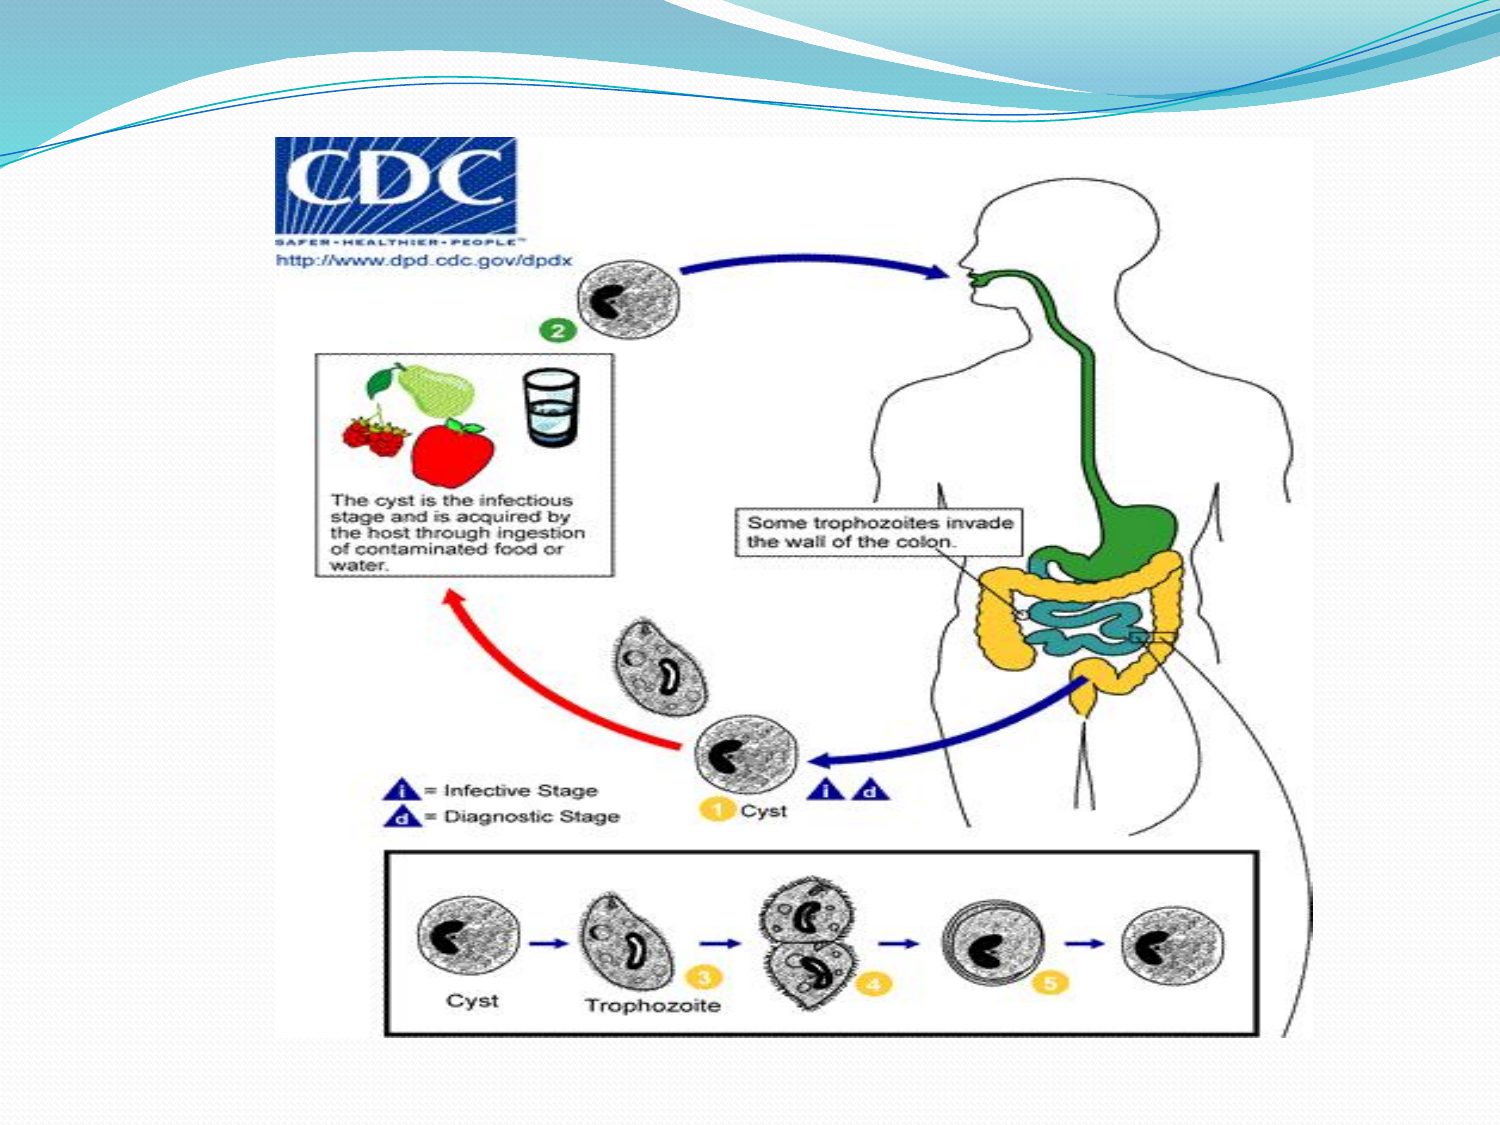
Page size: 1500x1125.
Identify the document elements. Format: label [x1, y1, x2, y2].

list [274, 137, 1313, 1038]
